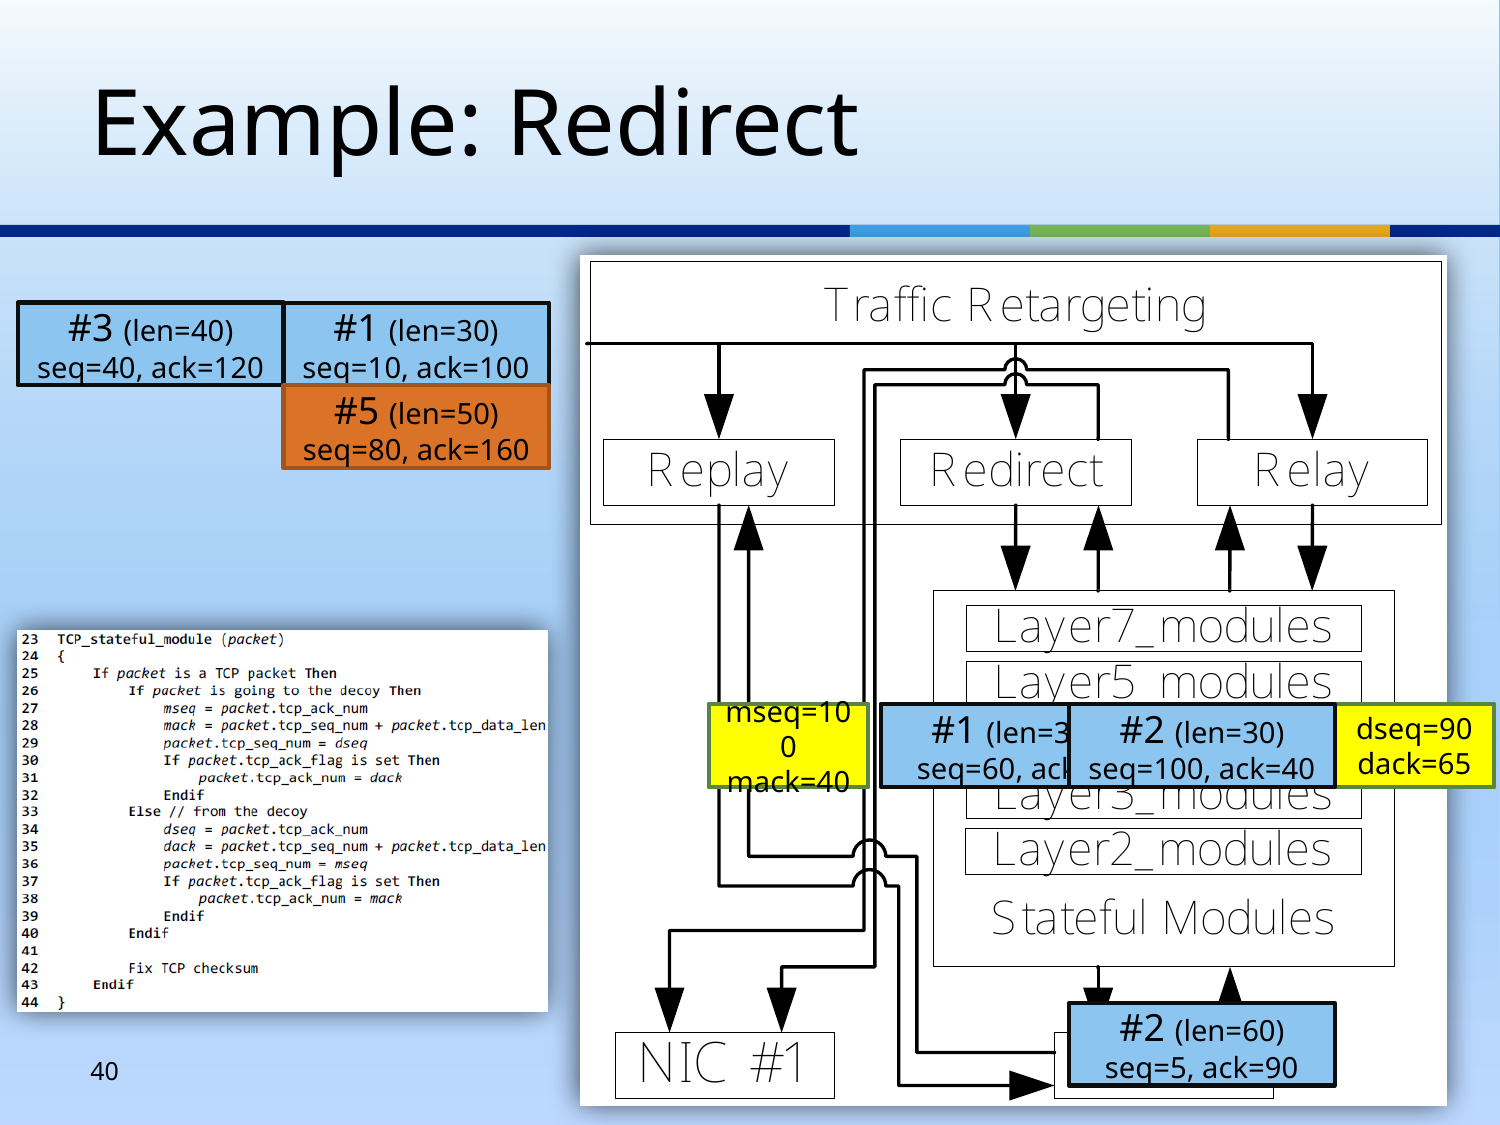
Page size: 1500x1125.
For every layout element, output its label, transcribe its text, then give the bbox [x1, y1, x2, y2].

text_box #3 (len=40) seq=40, ack=120 [16, 300, 286, 387]
text_box #1 (len=30) seq=10, ack=100 [286, 301, 551, 383]
picture [579, 254, 1448, 1107]
text_box #5 (len=50) seq=80, ack=160 [281, 383, 551, 470]
title Example: Redirect [75, 24, 1425, 213]
picture [17, 629, 548, 1012]
text_box dseq=90 dack=65 [1448, 702, 1496, 789]
slide_number 40 [75, 1042, 426, 1103]
